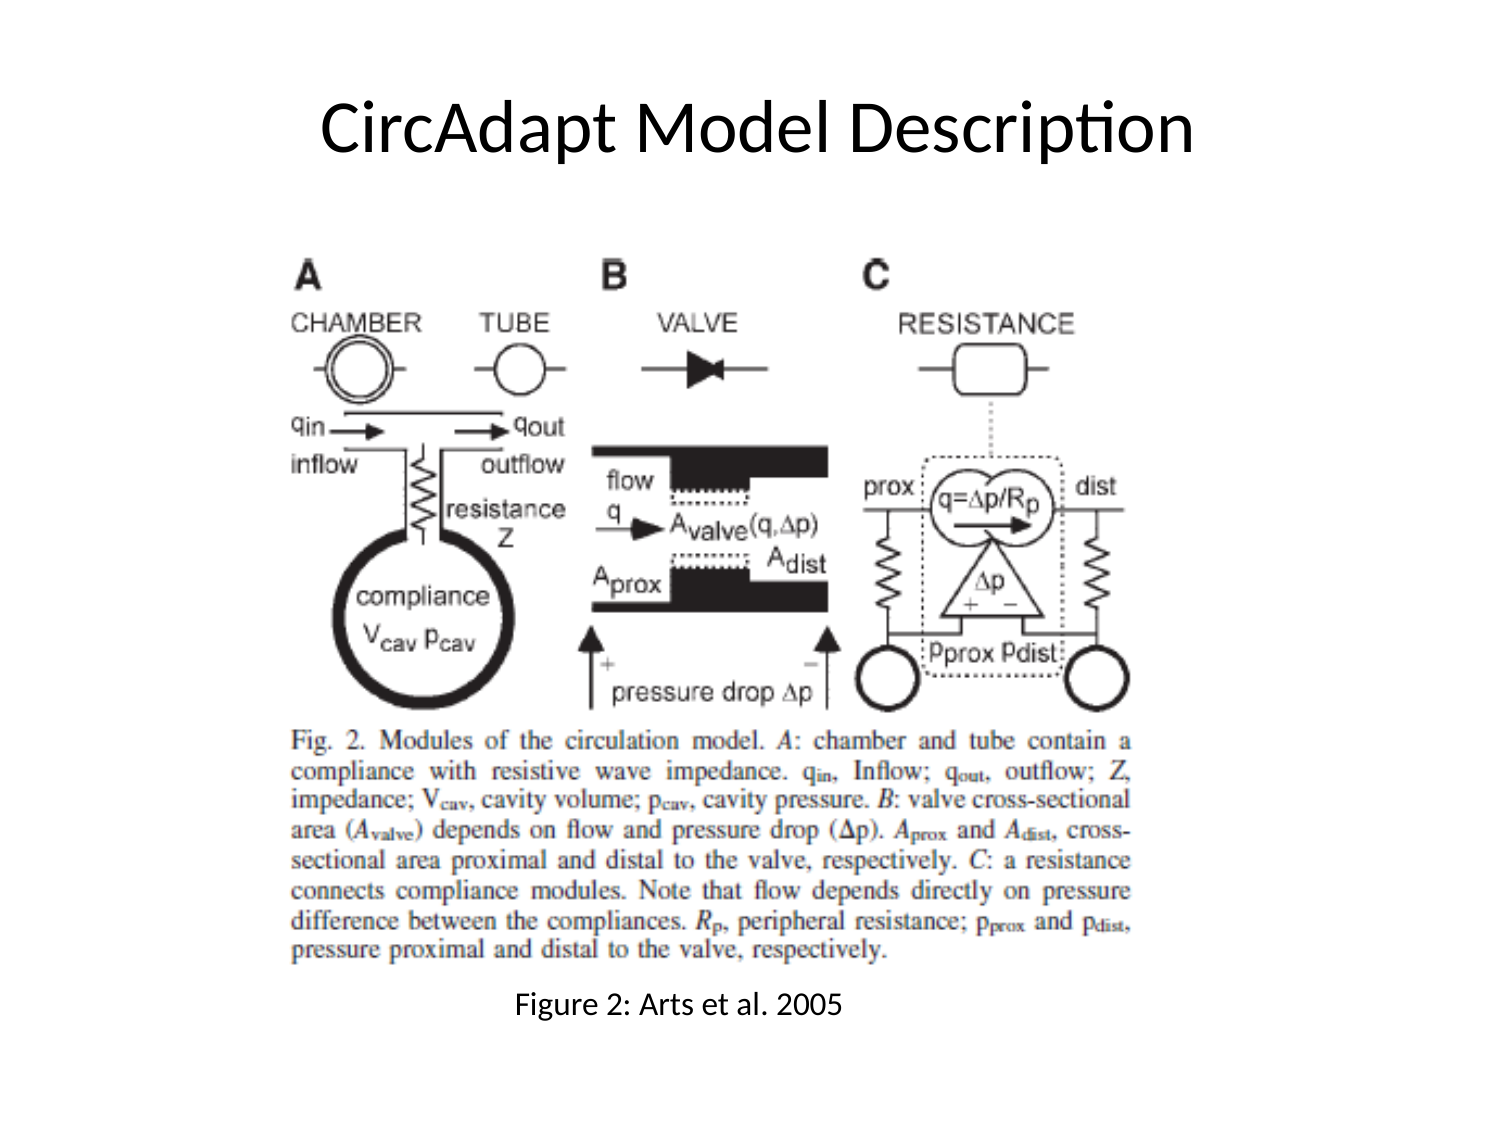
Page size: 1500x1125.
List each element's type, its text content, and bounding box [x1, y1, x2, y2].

title CircAdapt Model Description [75, 45, 1425, 200]
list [274, 237, 1151, 981]
text_box Figure 2: Arts et al. 2005 [500, 990, 975, 1030]
